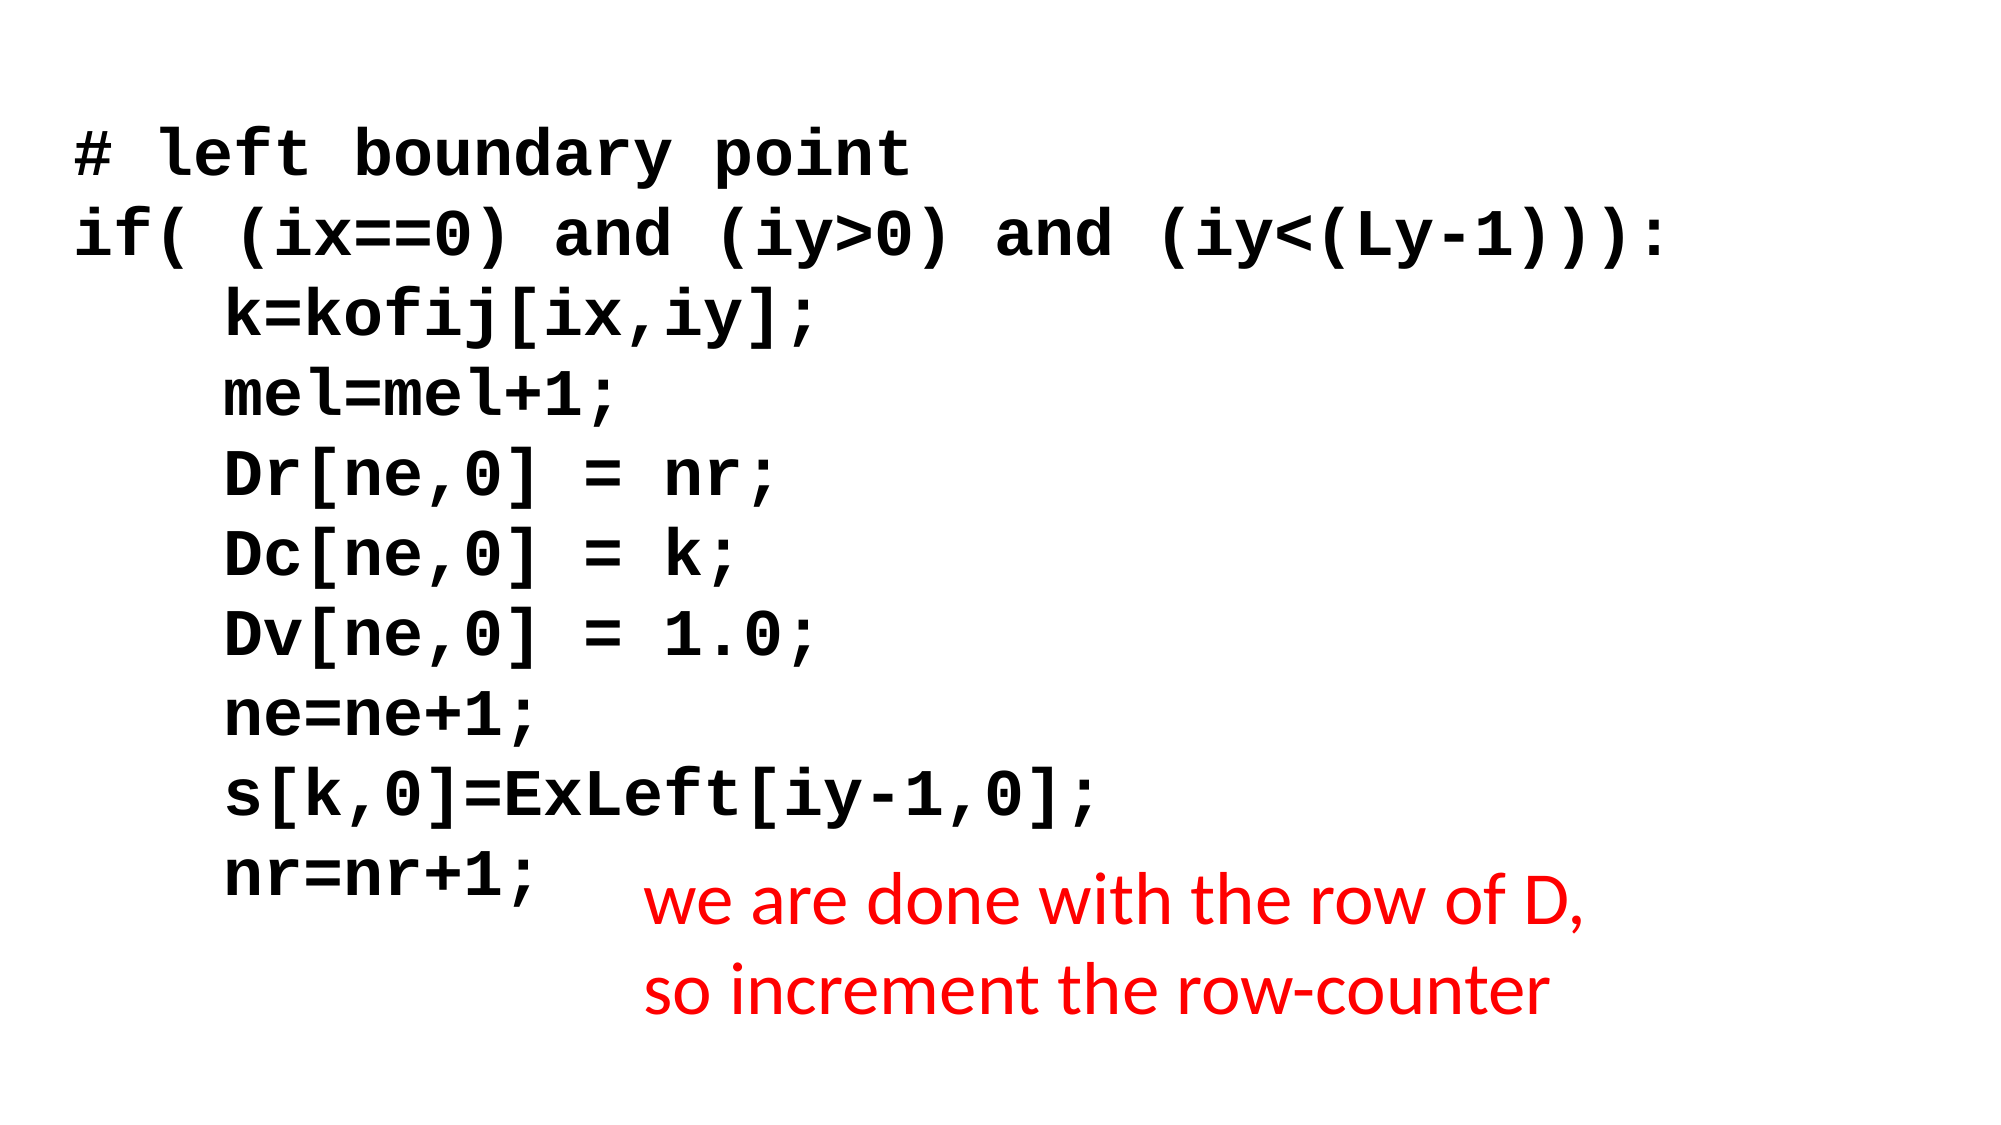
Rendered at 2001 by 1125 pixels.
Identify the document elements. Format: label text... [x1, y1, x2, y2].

text_box # left boundary point if( (ix==0) and (iy>0) and (iy<(Ly-1))): k=kofij[ix,iy]; mel=mel+1; Dr[ne,0] = nr; Dc[ne,0] = k; Dv[ne,0] = 1.0; ne=ne+1; s[k,0]=ExLeft[iy-1,0]; nr=nr+1; [59, 101, 2000, 916]
text_box we are done with the row of D, so increment the row-counter [628, 842, 1677, 1038]
